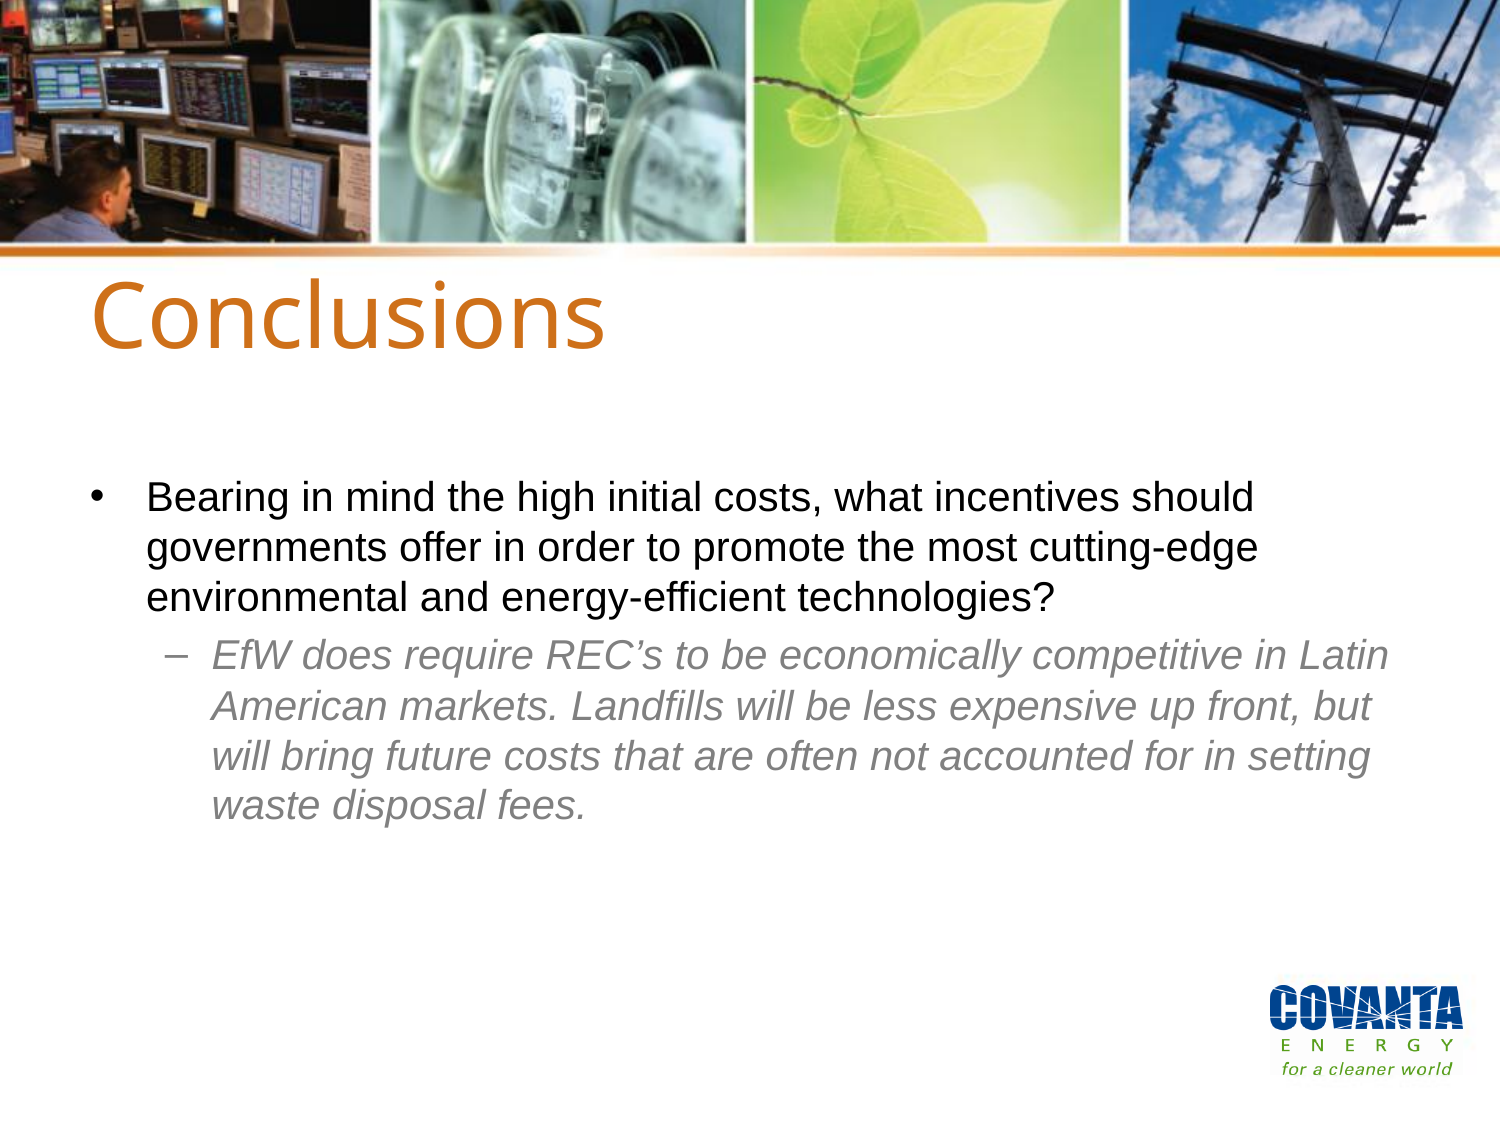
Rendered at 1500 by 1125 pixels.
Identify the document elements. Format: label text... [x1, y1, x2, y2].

list Bearing in mind the high initial costs, what incentives should governments offer in order to promote the most cutting-edge environmental and energy-efficient technologies? EfW does require REC’s to be economically competitive in Latin American markets. Landfills will be less expensive up front, but will bring future costs that are often not accounted for in setting waste disposal fees. [75, 462, 1425, 988]
picture [0, 0, 1500, 1125]
title Conclusions [75, 249, 1425, 438]
